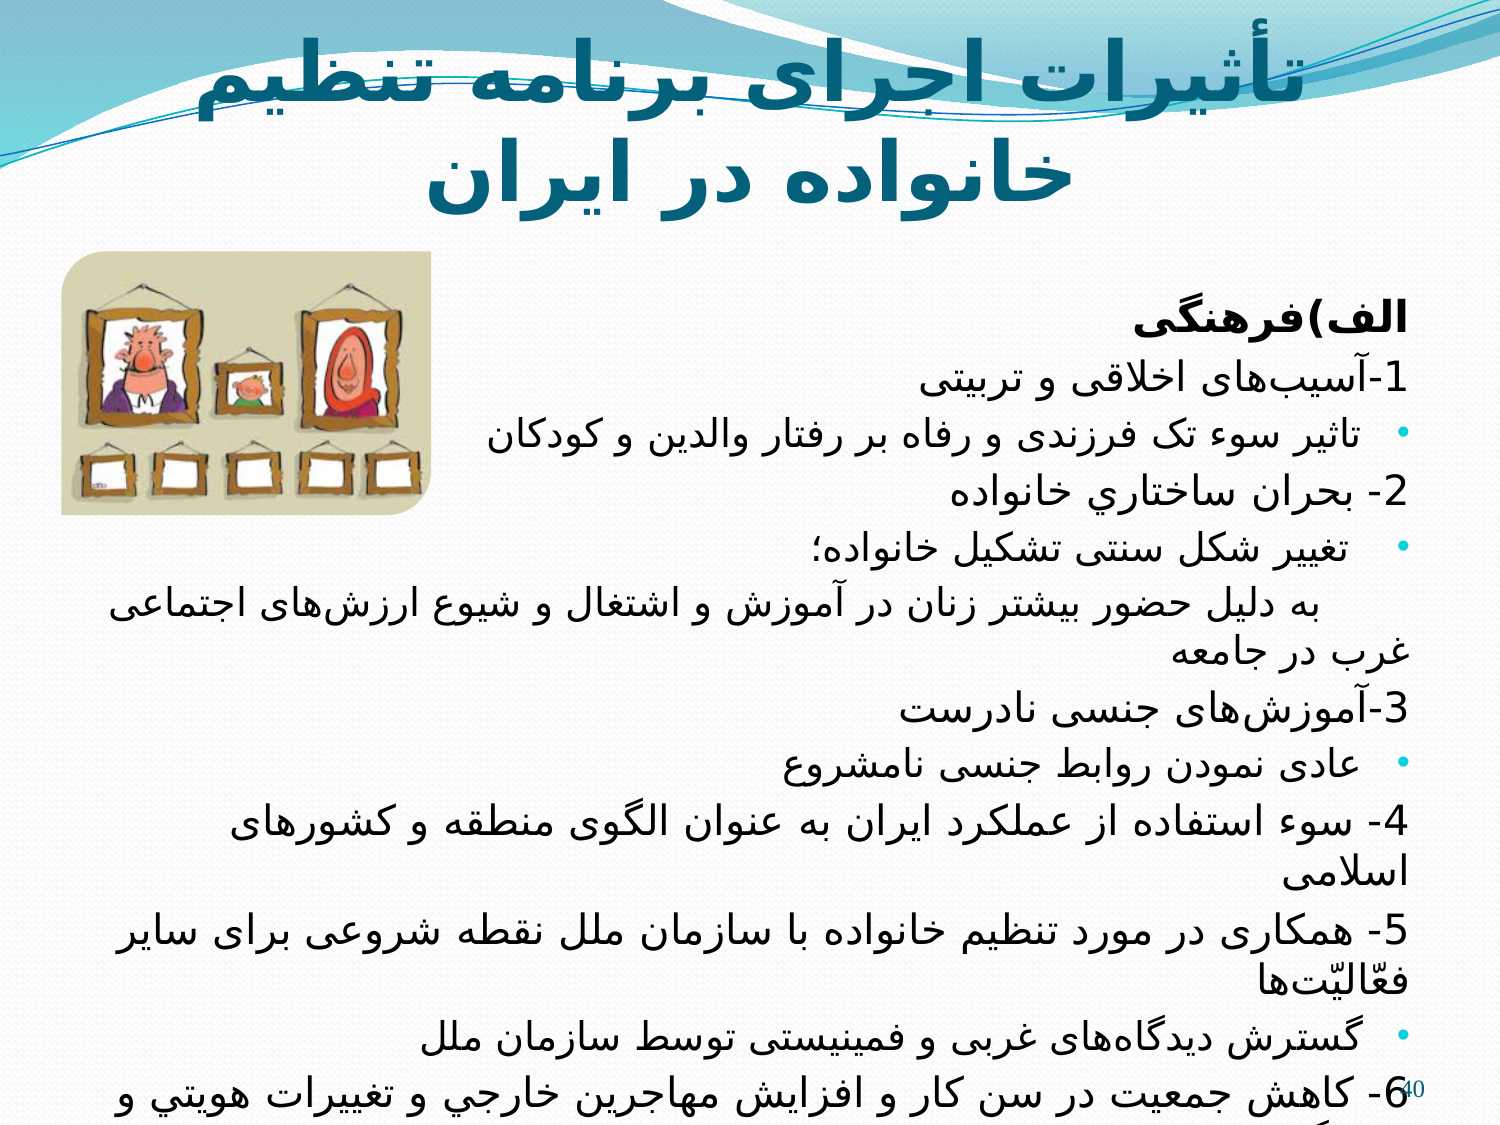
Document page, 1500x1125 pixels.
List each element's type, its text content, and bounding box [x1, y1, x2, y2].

slide_number 40 [1299, 1042, 1425, 1103]
picture [61, 251, 432, 516]
slide_number 50 [74, 255, 438, 527]
title تأثیرات اجرای برنامه تنظیم خانواده در ایران [76, 30, 1428, 219]
list الف)فرهنگی 1-آسیب‌های اخلاقی و تربیتی تاثیر سوء تک فرزندی و رفاه بر رفتار والدین و کودکان 2- بحران ساختاري خانواده تغییر شکل سنتی تشکیل خانواده؛ به دلیل حضور بیشتر زنان در آموزش و اشتغال و شیوع ارزش‌های اجتماعی غرب در جامعه 3-آموزش‌های جنسی نادرست عادی نمودن روابط جنسی نامشروع 4- سوء استفاده از عملکرد ایران به عنوان الگوی منطقه و کشورهای اسلامی 5- همکاری در مورد تنظیم خانواده با سازمان ملل نقطه شروعی برای سایر فعّالیّت‌ها گسترش دیدگاه‌های غربی و فمینیستی توسط سازمان ملل 6- کاهش جمعيت در سن کار و افزايش مهاجرين خارجي و تغييرات هويتي و فرهنگي نرخ رشد جمعیت ملیت ایرانی:1.29 نرخ رشد جمعیت تابعیت افغانستان:3.7 [74, 255, 1426, 1038]
